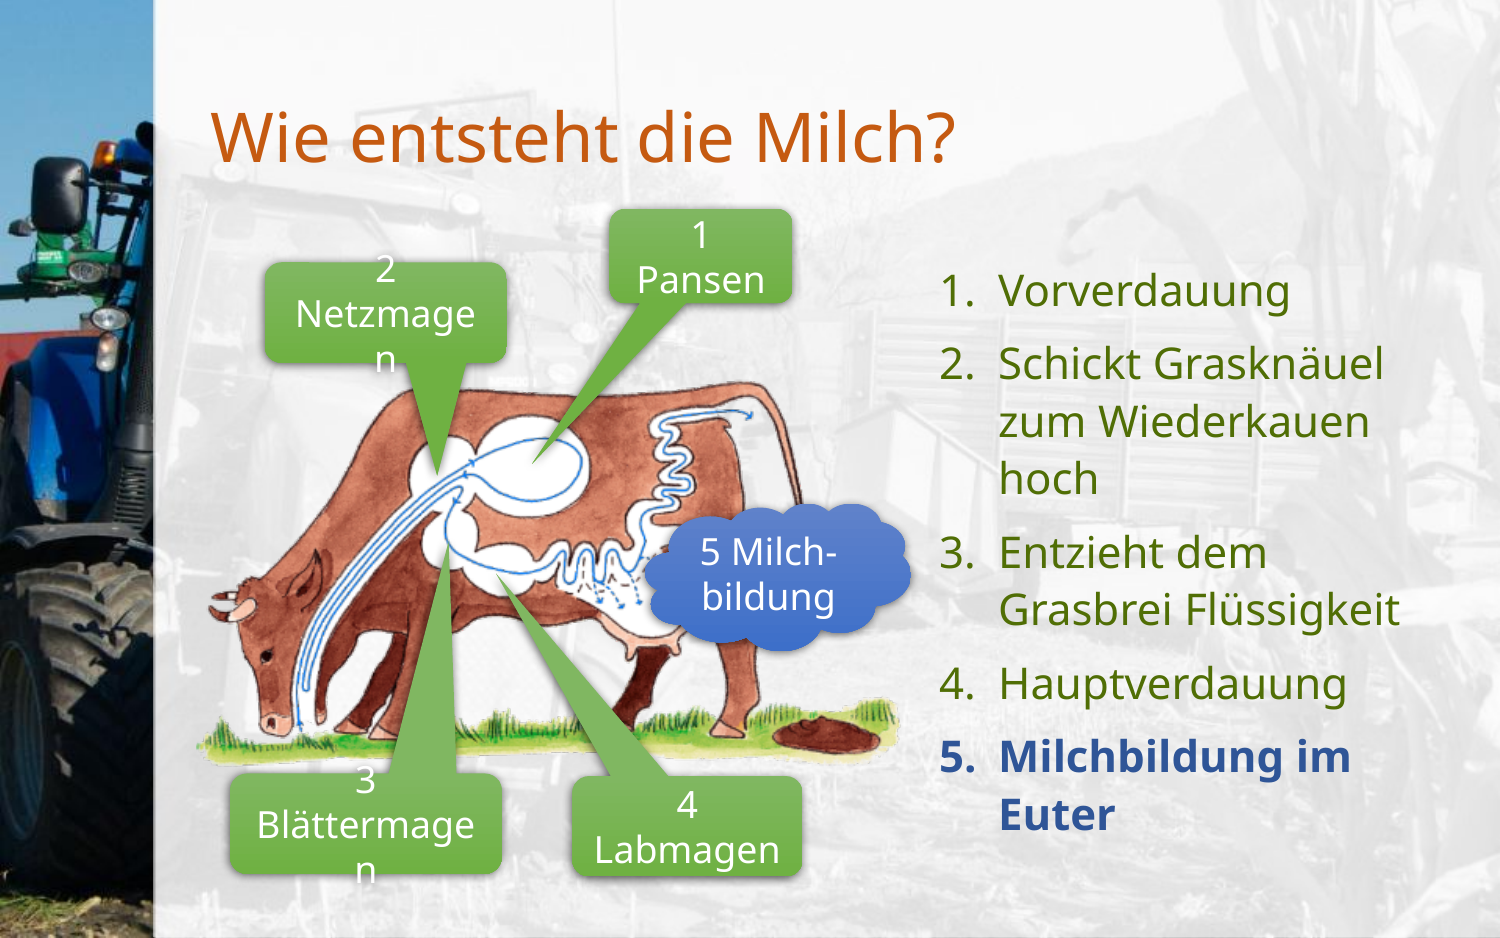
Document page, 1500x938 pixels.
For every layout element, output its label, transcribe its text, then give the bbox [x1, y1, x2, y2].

text_box 2 Netzmagen [264, 262, 507, 363]
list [196, 363, 904, 770]
list Vorverdauung Schickt Grasknäuel zum Wiederkauen hoch Entzieht dem Grasbrei Flüssigkeit Hauptverdauung Milchbildung im Euter [924, 249, 1427, 884]
text_box 4 Labmagen [572, 770, 803, 877]
picture [0, 0, 153, 938]
title Wie entsteht die Milch? [195, 49, 1427, 232]
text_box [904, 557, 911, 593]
text_box 1 Pansen [599, 208, 793, 363]
text_box 3 Blättermagen [230, 770, 502, 874]
